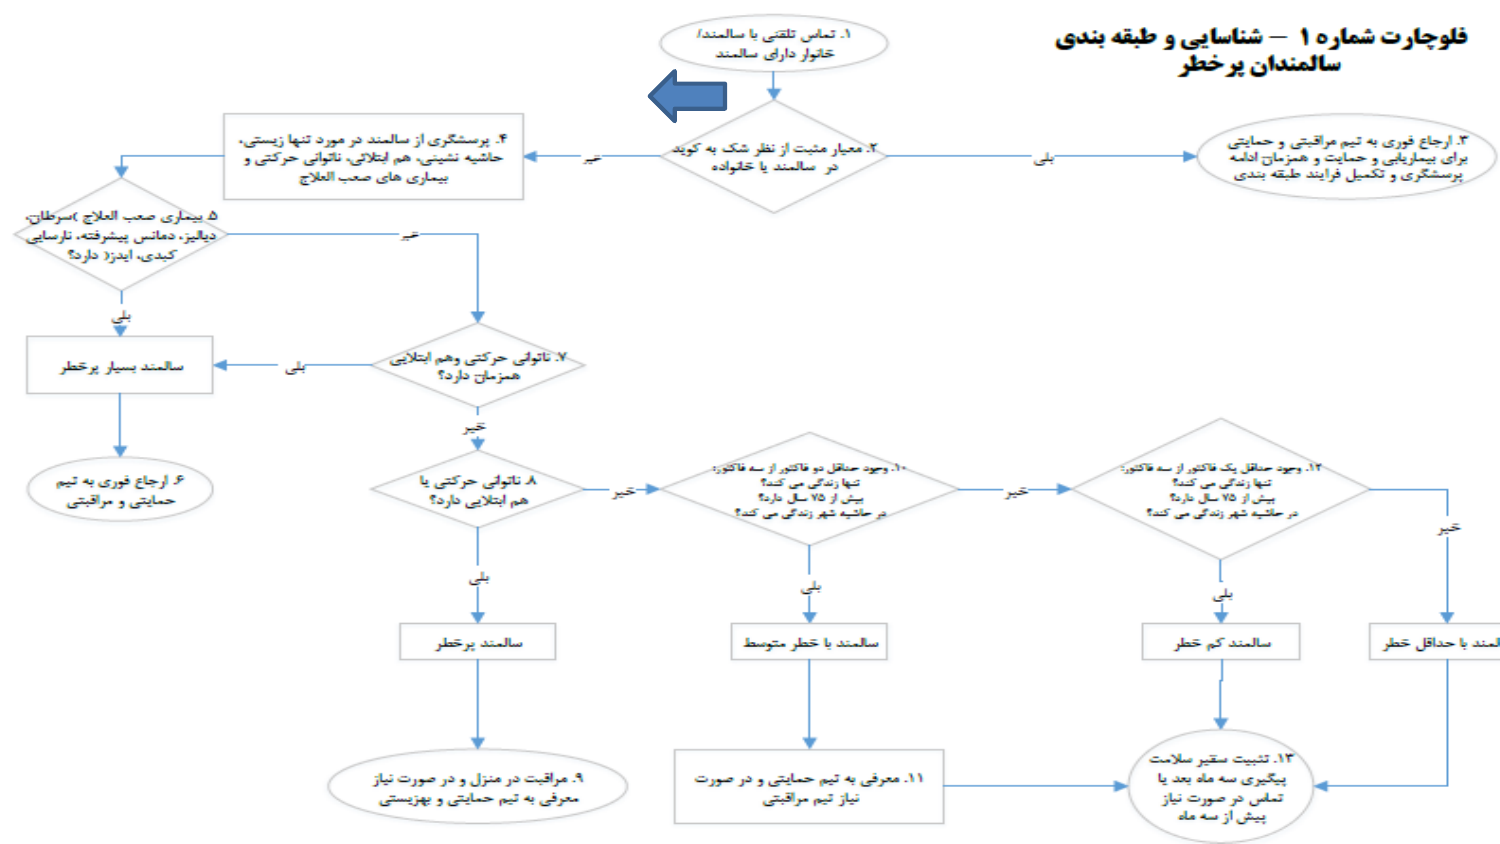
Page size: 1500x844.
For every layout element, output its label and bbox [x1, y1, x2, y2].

list [0, 0, 1500, 844]
